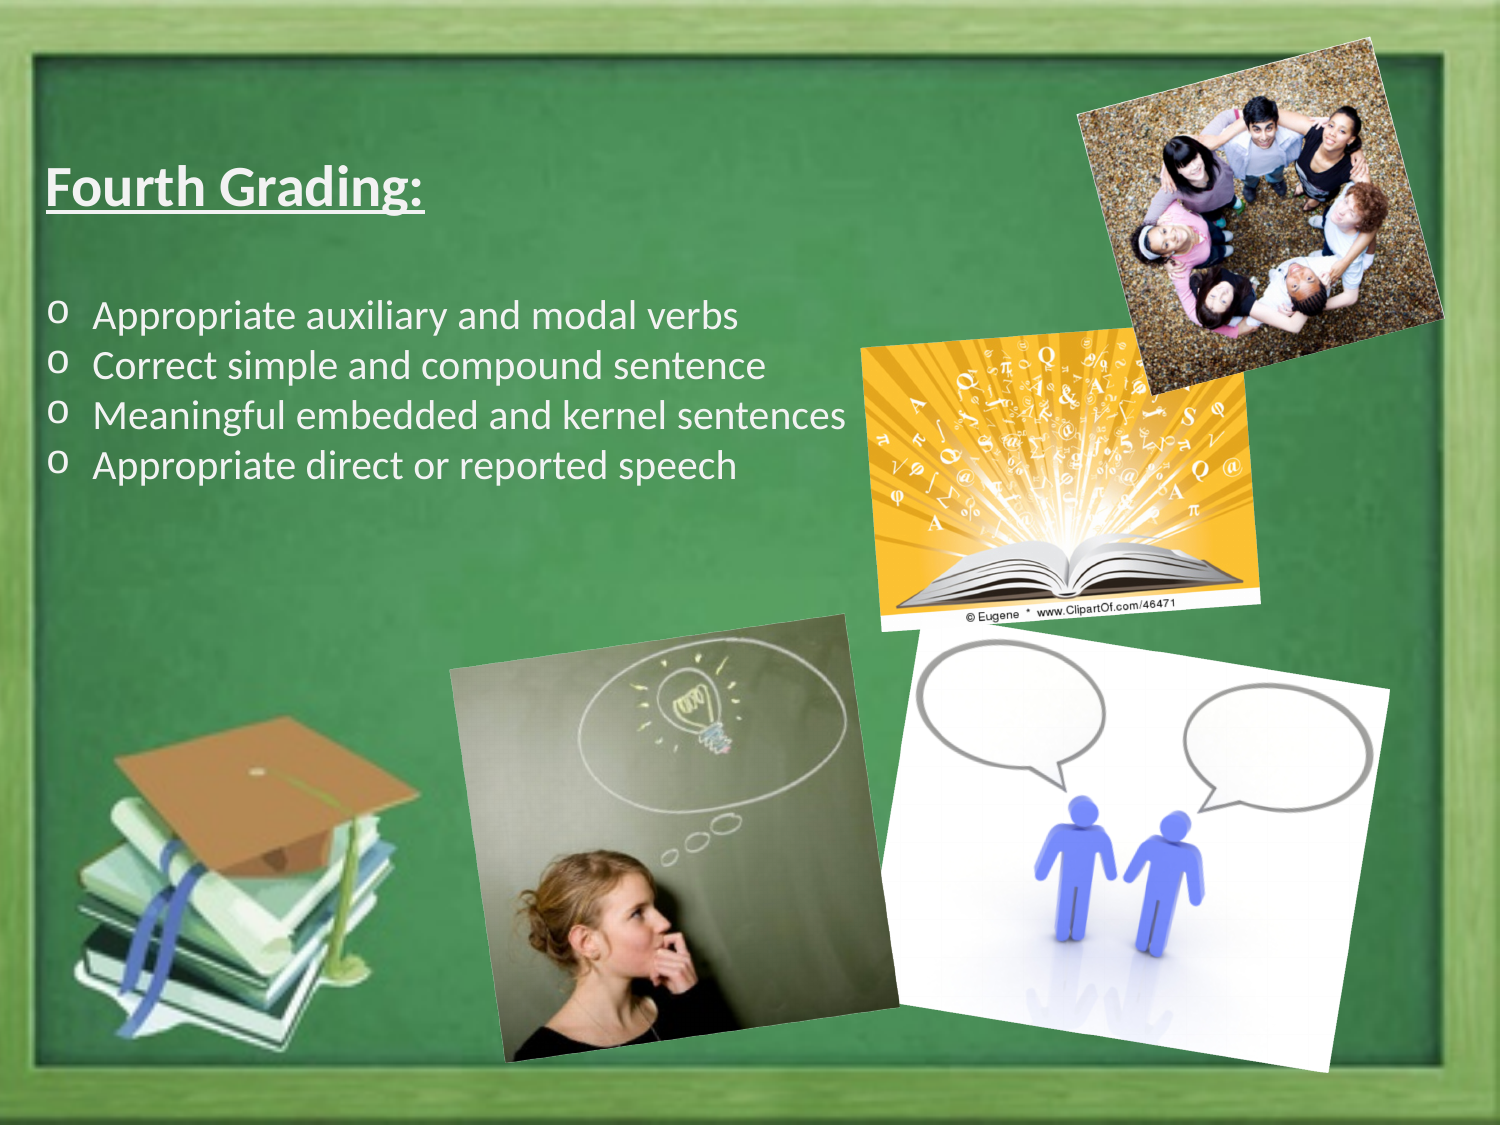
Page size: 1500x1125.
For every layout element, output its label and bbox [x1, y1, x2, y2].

picture [870, 70, 1413, 619]
picture [474, 638, 874, 1037]
picture [888, 647, 1362, 1038]
list [0, 0, 1500, 1125]
